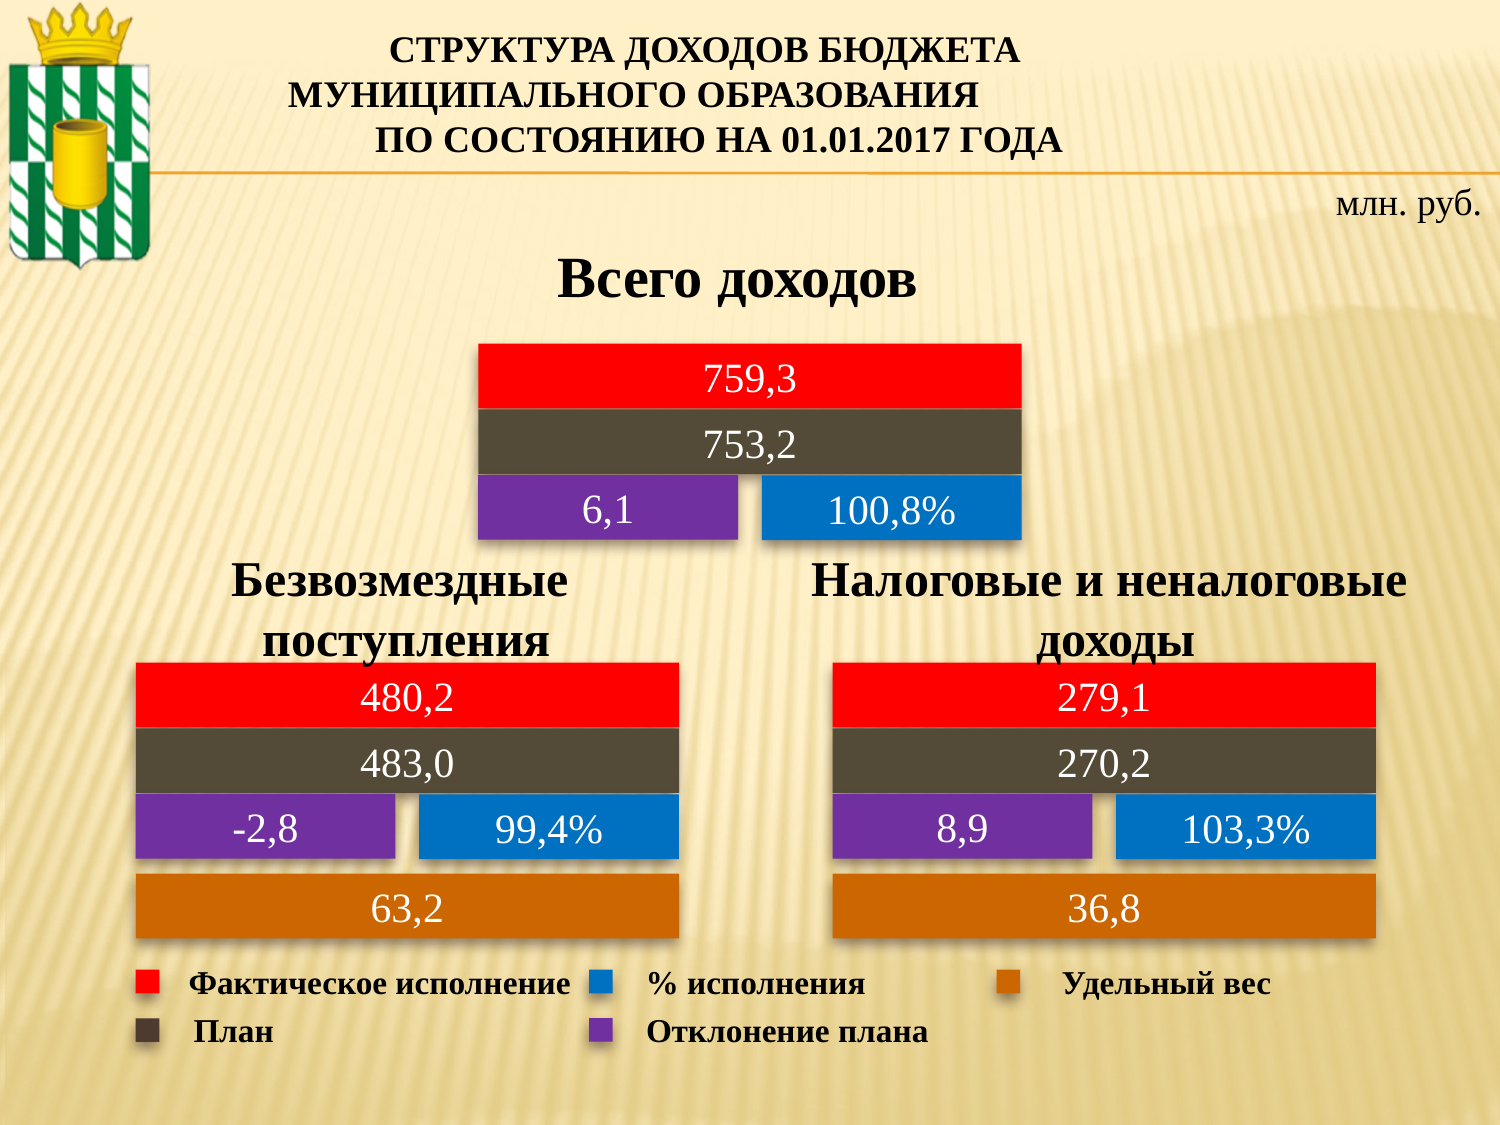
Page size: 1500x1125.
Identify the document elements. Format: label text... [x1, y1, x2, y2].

text_box 270,2 [832, 728, 1376, 793]
text_box 103,3% [1116, 794, 1376, 860]
text_box % исполнения [630, 953, 881, 1009]
text_box План [178, 1002, 290, 1057]
text_box 100,8% [761, 475, 1022, 541]
text_box Удельный вес [1046, 953, 1287, 1009]
text_box [135, 969, 160, 994]
text_box Безвозмездные поступления [216, 538, 597, 674]
text_box 759,3 [478, 343, 1022, 409]
text_box 279,1 [832, 674, 1376, 727]
title СТРУКТУРА ДОХОДОВ БЮДЖЕТА МУНИЦИПАЛЬНОГО ОБРАЗОВАНИЯ ПО СОСТОЯНИЮ НА 01.01.2017 ГОДА [155, 0, 1343, 187]
text_box Всего доходов [543, 231, 934, 317]
text_box 753,2 [478, 409, 1022, 475]
text_box млн. руб. [1321, 171, 1498, 231]
text_box [589, 969, 613, 994]
text_box Фактическое исполнение [173, 953, 587, 1009]
text_box [996, 969, 1021, 994]
text_box -2,8 [135, 793, 396, 859]
text_box 6,1 [478, 474, 739, 540]
picture [4, 0, 153, 271]
text_box 483,0 [135, 728, 680, 793]
text_box 99,4% [419, 794, 679, 860]
text_box 36,8 [832, 873, 1376, 939]
text_box [589, 1018, 613, 1042]
text_box 8,9 [832, 793, 1093, 859]
text_box 63,2 [135, 873, 680, 939]
text_box Налоговые и неналоговые доходы [796, 538, 1436, 674]
text_box 480,2 [135, 662, 680, 728]
text_box Отклонение плана [631, 1002, 944, 1057]
text_box [135, 1018, 160, 1042]
